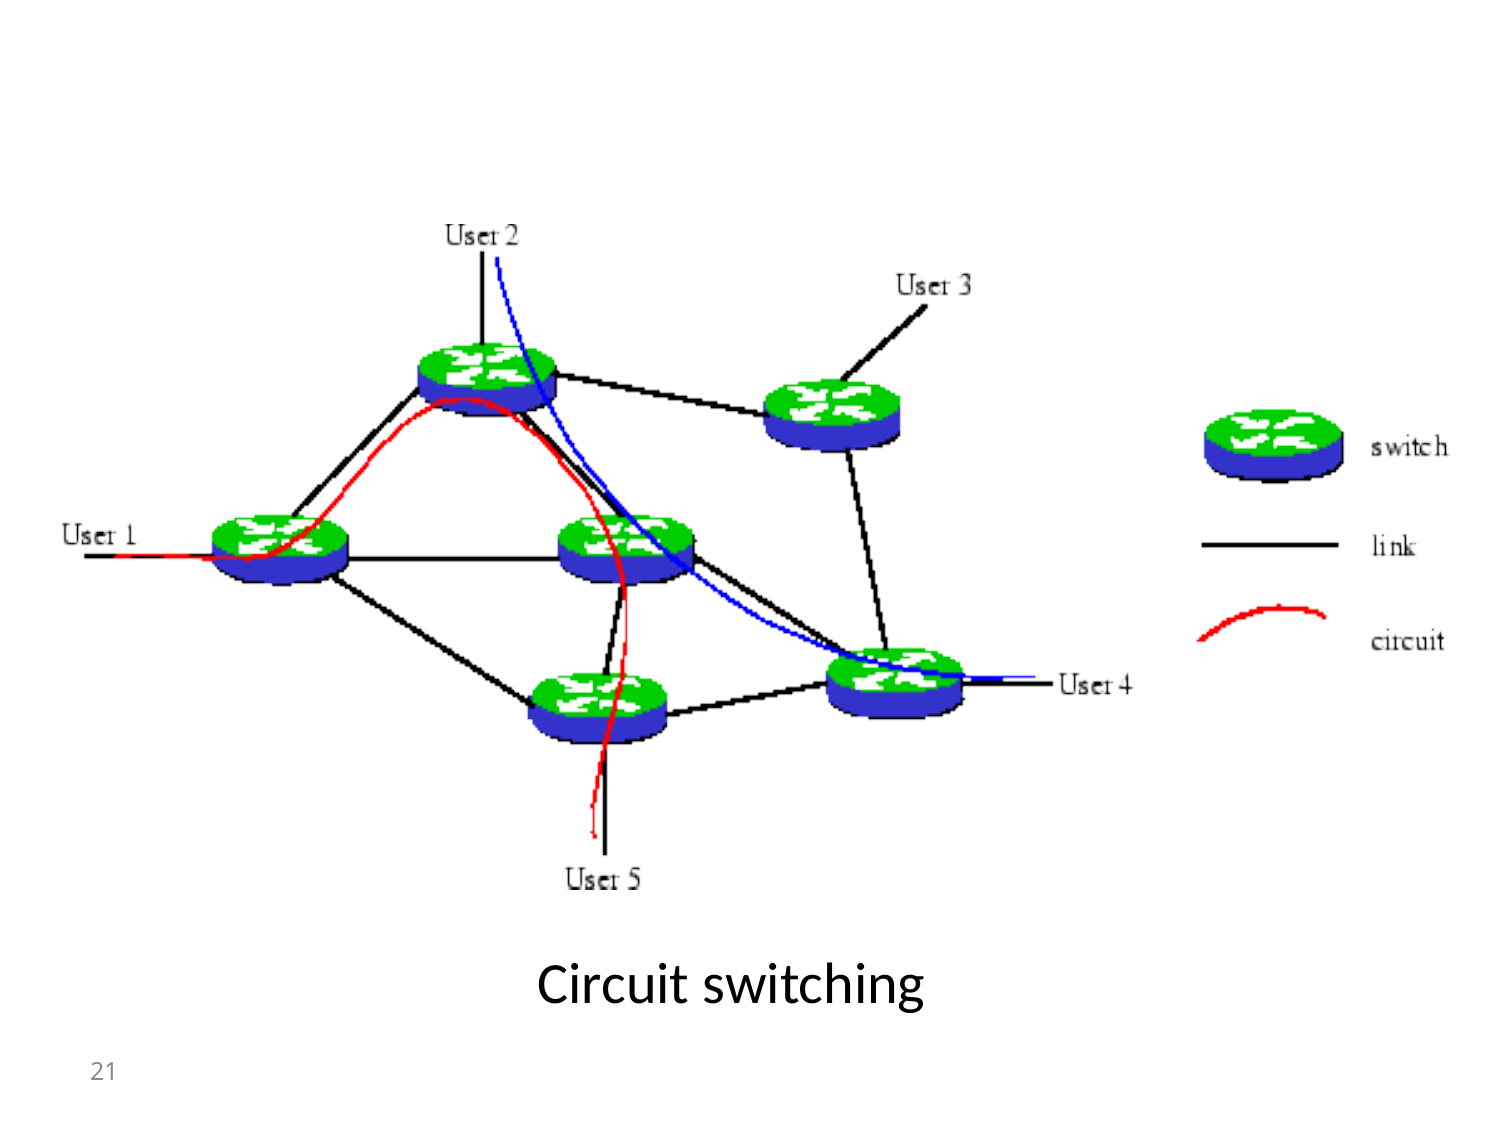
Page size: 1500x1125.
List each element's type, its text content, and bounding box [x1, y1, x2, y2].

slide_number 21 [75, 1042, 425, 1103]
text_box Circuit switching [522, 937, 941, 1023]
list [62, 224, 1451, 891]
